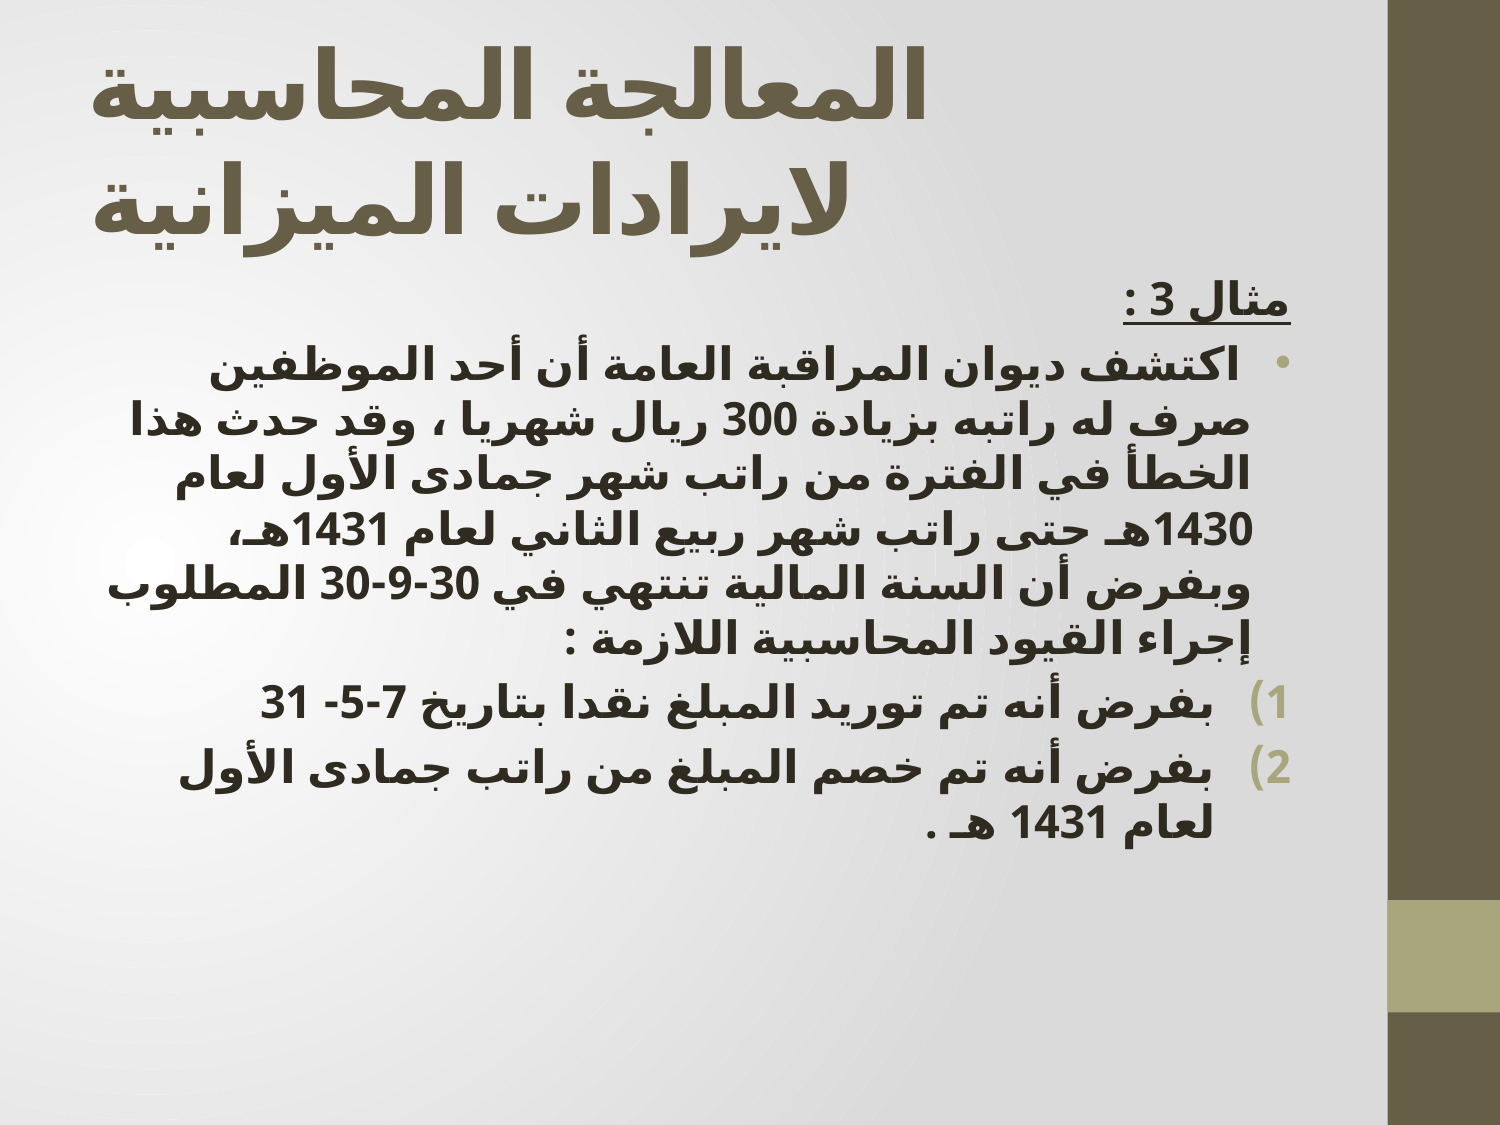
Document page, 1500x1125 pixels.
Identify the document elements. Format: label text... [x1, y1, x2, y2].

list مثال 3 : اكتشف ديوان المراقبة العامة أن أحد الموظفين صرف له راتبه بزيادة 300 ريال شهريا ، وقد حدث هذا الخطأ في الفترة من راتب شهر جمادى الأول لعام 1430هـ حتى راتب شهر ربيع الثاني لعام 1431هـ، وبفرض أن السنة المالية تنتهي في 30-9-30 المطلوب إجراء القيود المحاسبية اللازمة : بفرض أنه تم توريد المبلغ نقدا بتاريخ 7-5- 31 بفرض أنه تم خصم المبلغ من راتب جمادى الأول لعام 1431 هـ . [75, 262, 1325, 1050]
title المعالجة المحاسبية لايرادات الميزانية [75, 45, 1325, 233]
